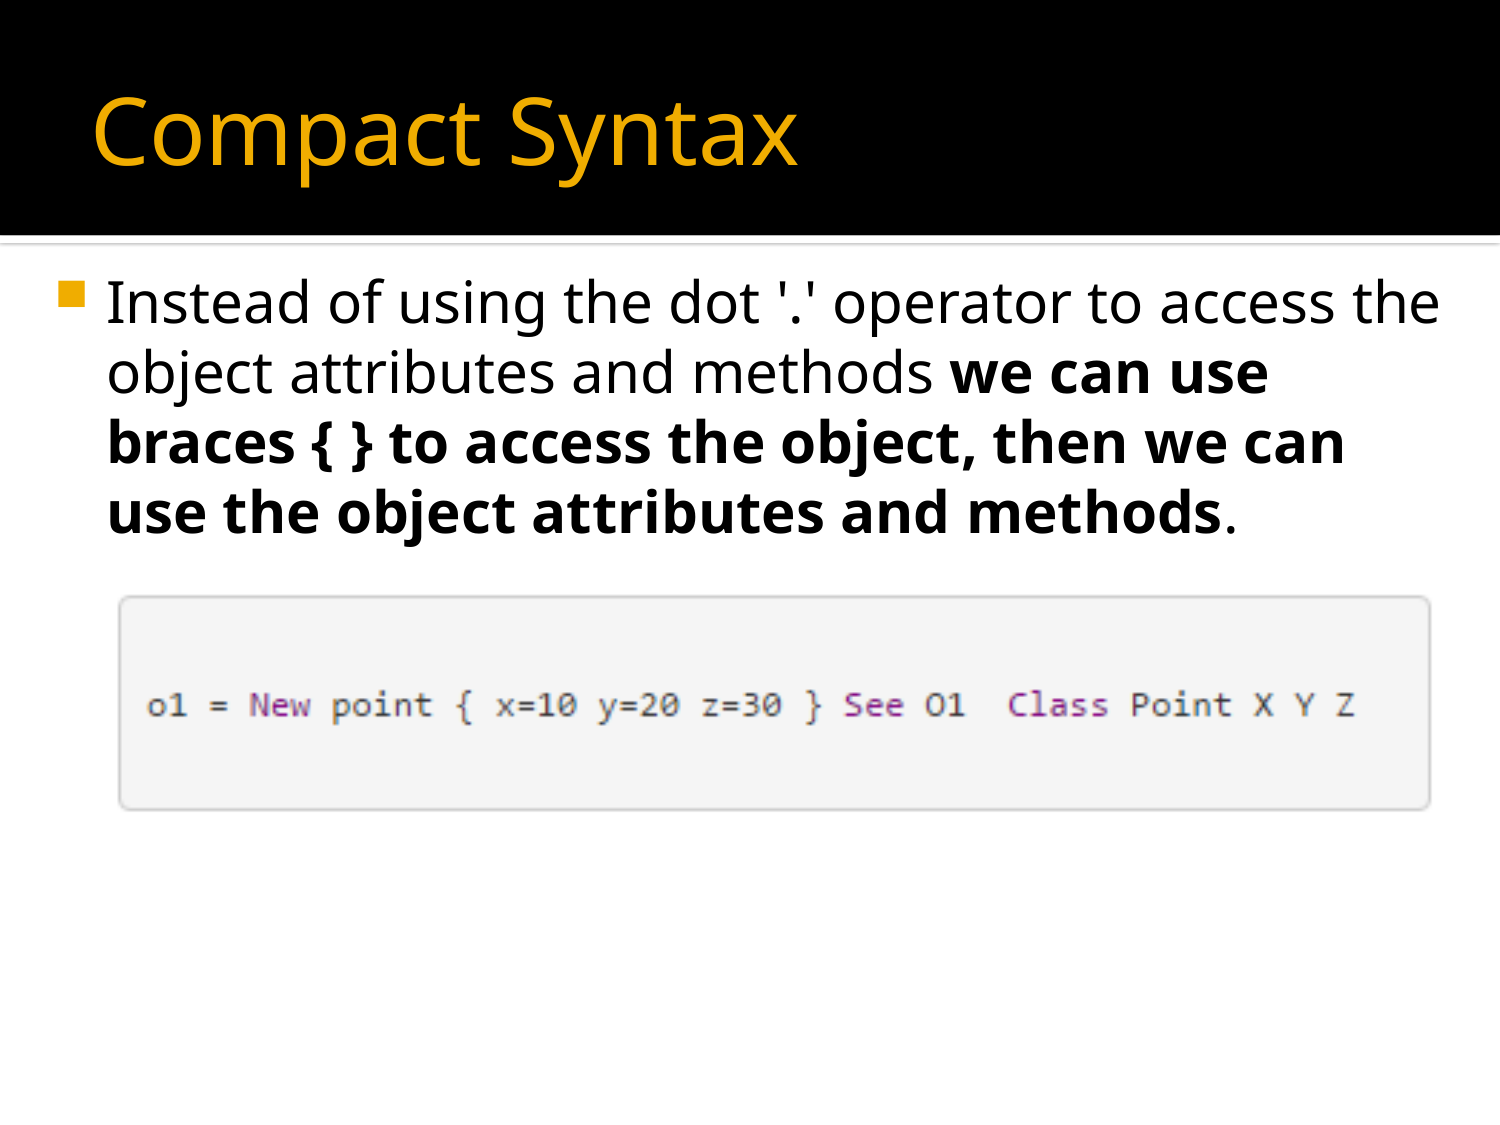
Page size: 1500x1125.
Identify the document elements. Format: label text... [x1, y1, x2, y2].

title Compact Syntax [75, 25, 1425, 231]
list Instead of using the dot '.' operator to access the object attributes and methods we can use braces { } to access the object, then we can use the object attributes and methods. [24, 249, 1463, 1050]
picture [99, 579, 1455, 838]
